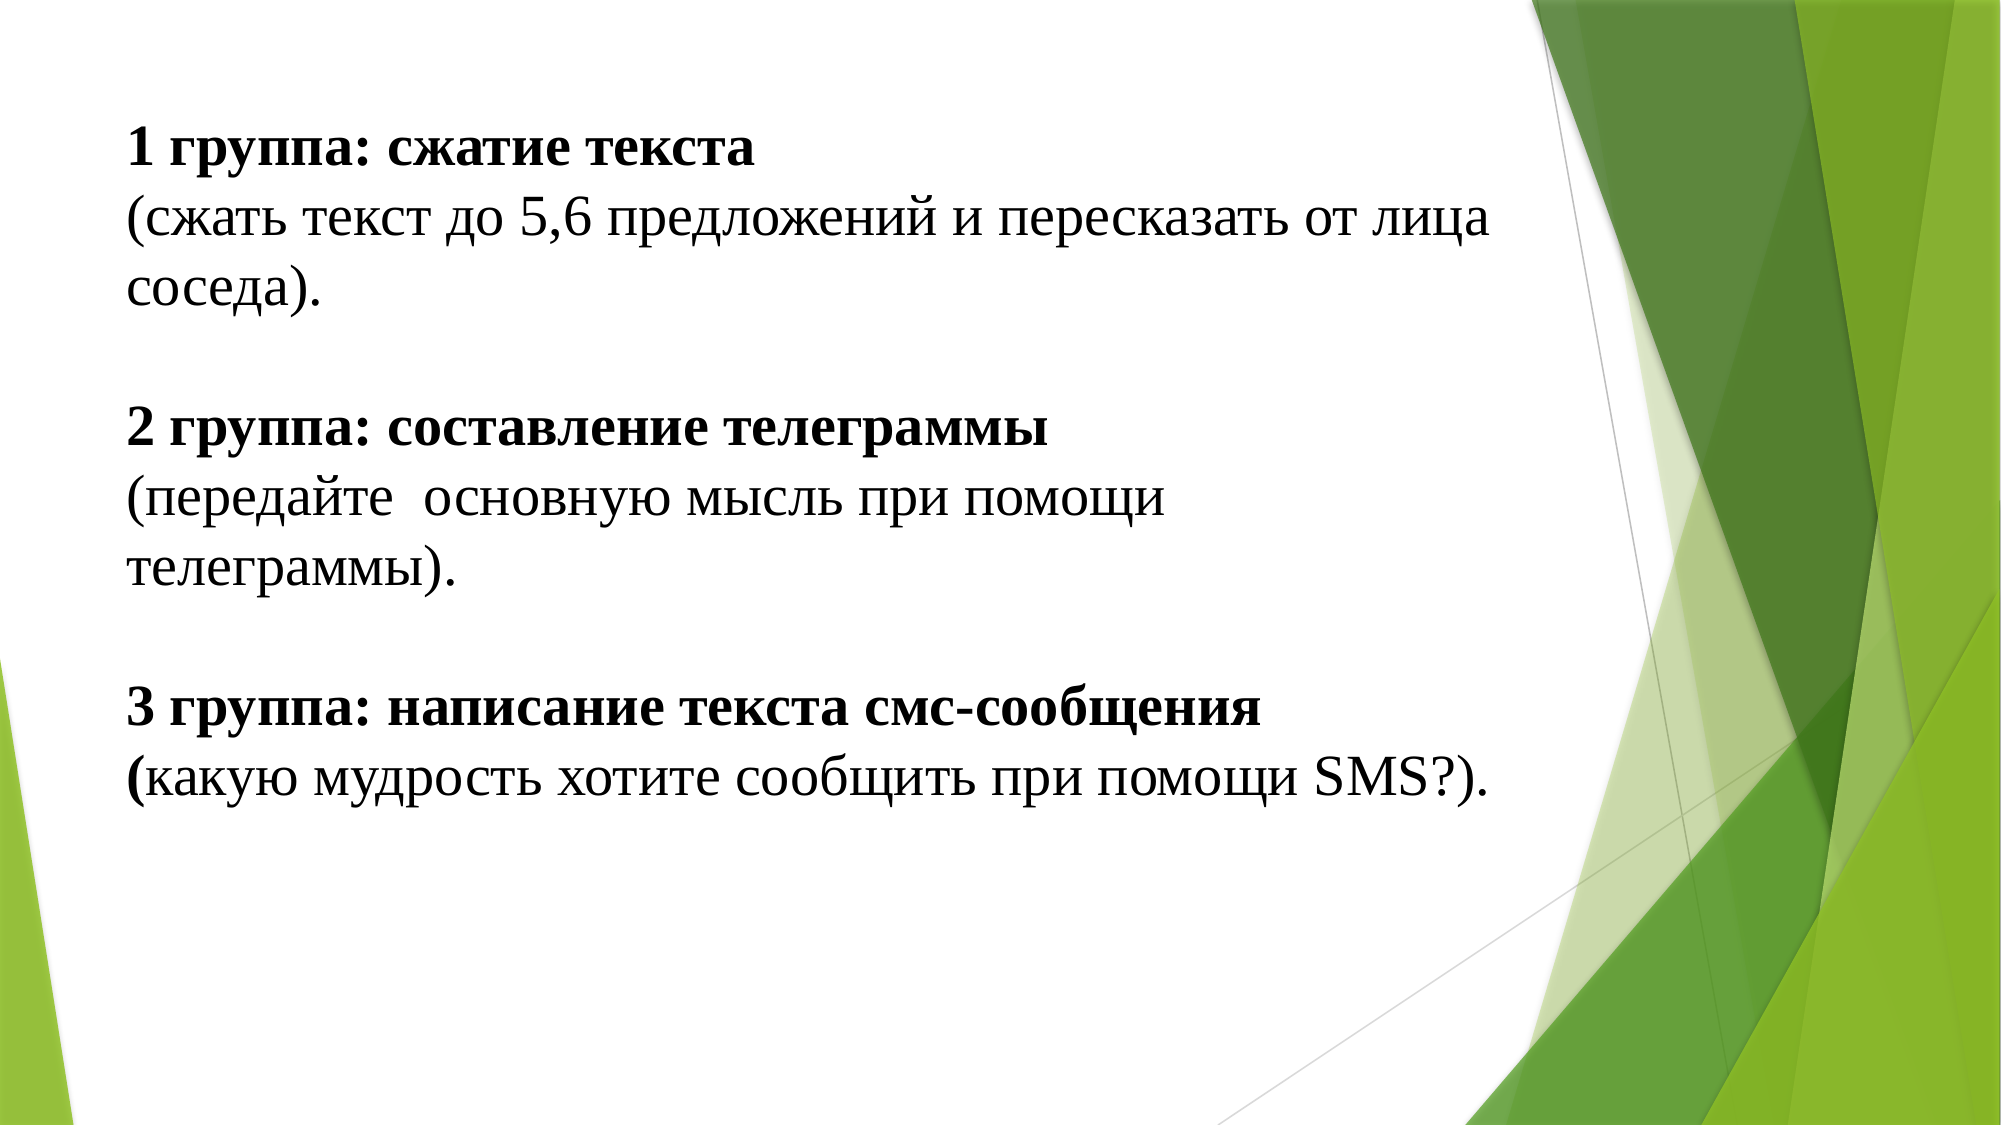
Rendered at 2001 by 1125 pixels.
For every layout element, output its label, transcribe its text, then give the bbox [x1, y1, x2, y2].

title 1 группа: сжатие текста (сжать текст до 5,6 предложений и пересказать от лица соседа). 2 группа: составление телеграммы (передайте основную мысль при помощи телеграммы). 3 группа: написание текста смс-сообщения (какую мудрость хотите сообщить при помощи SMS?). [111, 99, 1522, 317]
